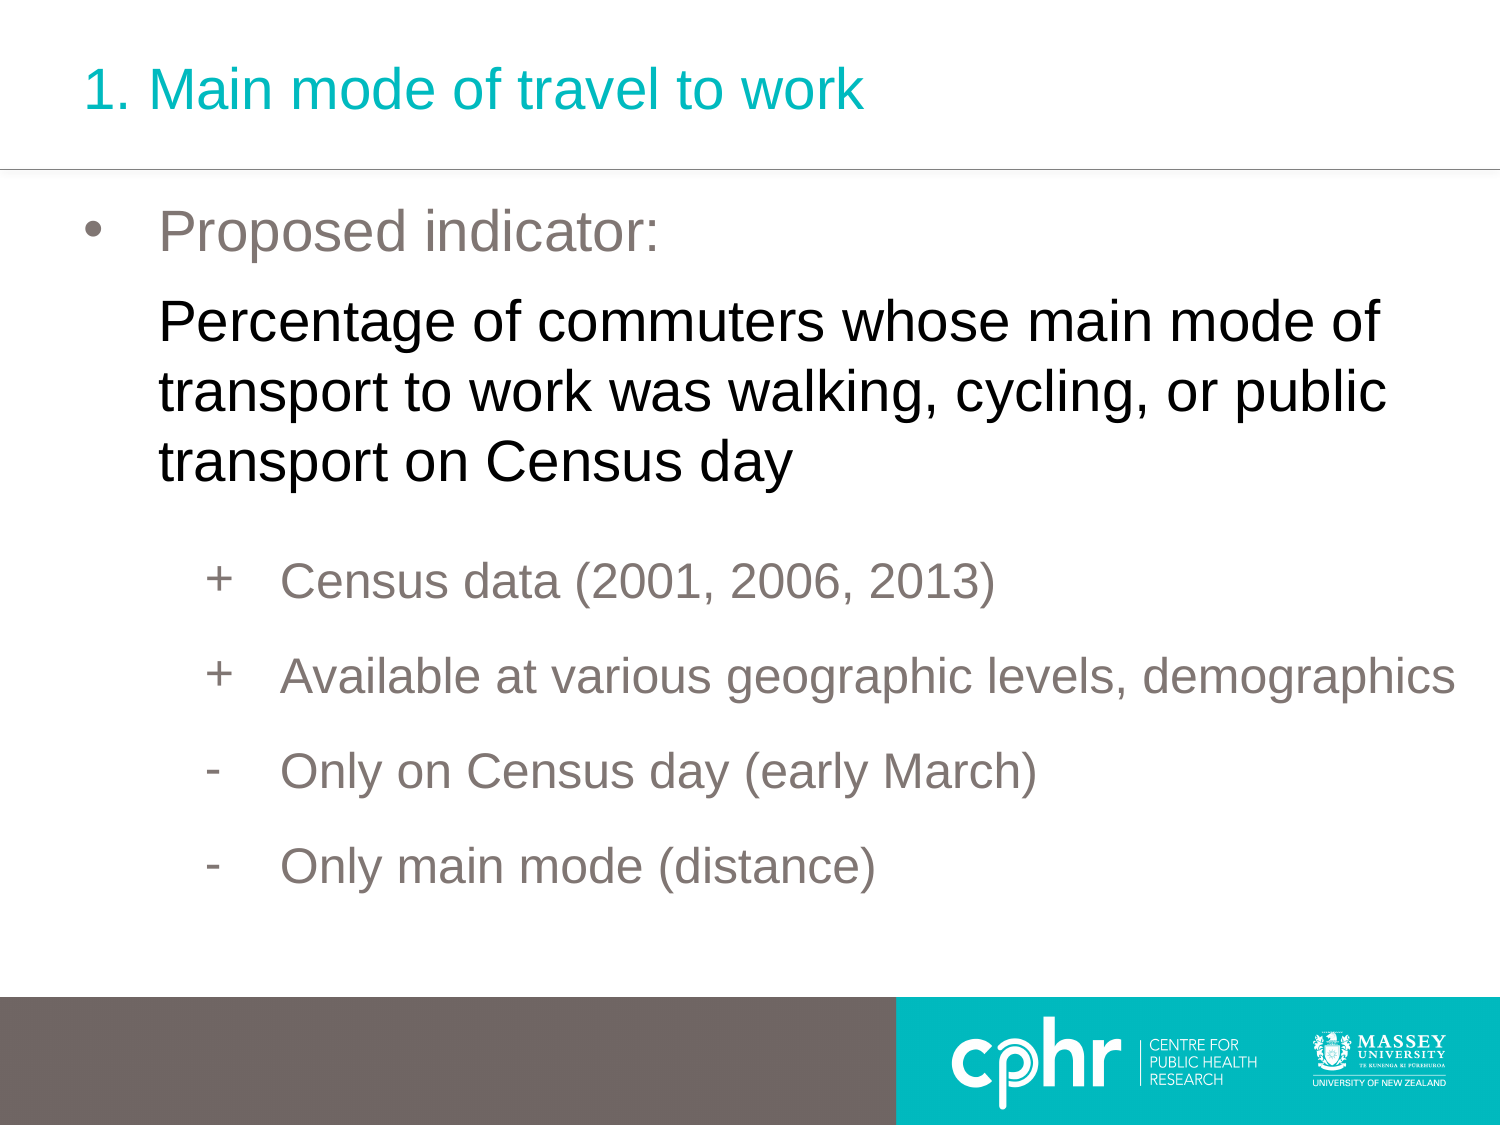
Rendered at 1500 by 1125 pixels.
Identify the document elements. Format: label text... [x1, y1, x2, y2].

title 1. Main mode of travel to work [68, 43, 1438, 162]
picture [0, 997, 1500, 1125]
list Proposed indicator: Percentage of commuters whose main mode of transport to work was walking, cycling, or public transport on Census day Census data (2001, 2006, 2013) Available at various geographic levels, demographics Only on Census day (early March) Only main mode (distance) [68, 186, 1500, 991]
